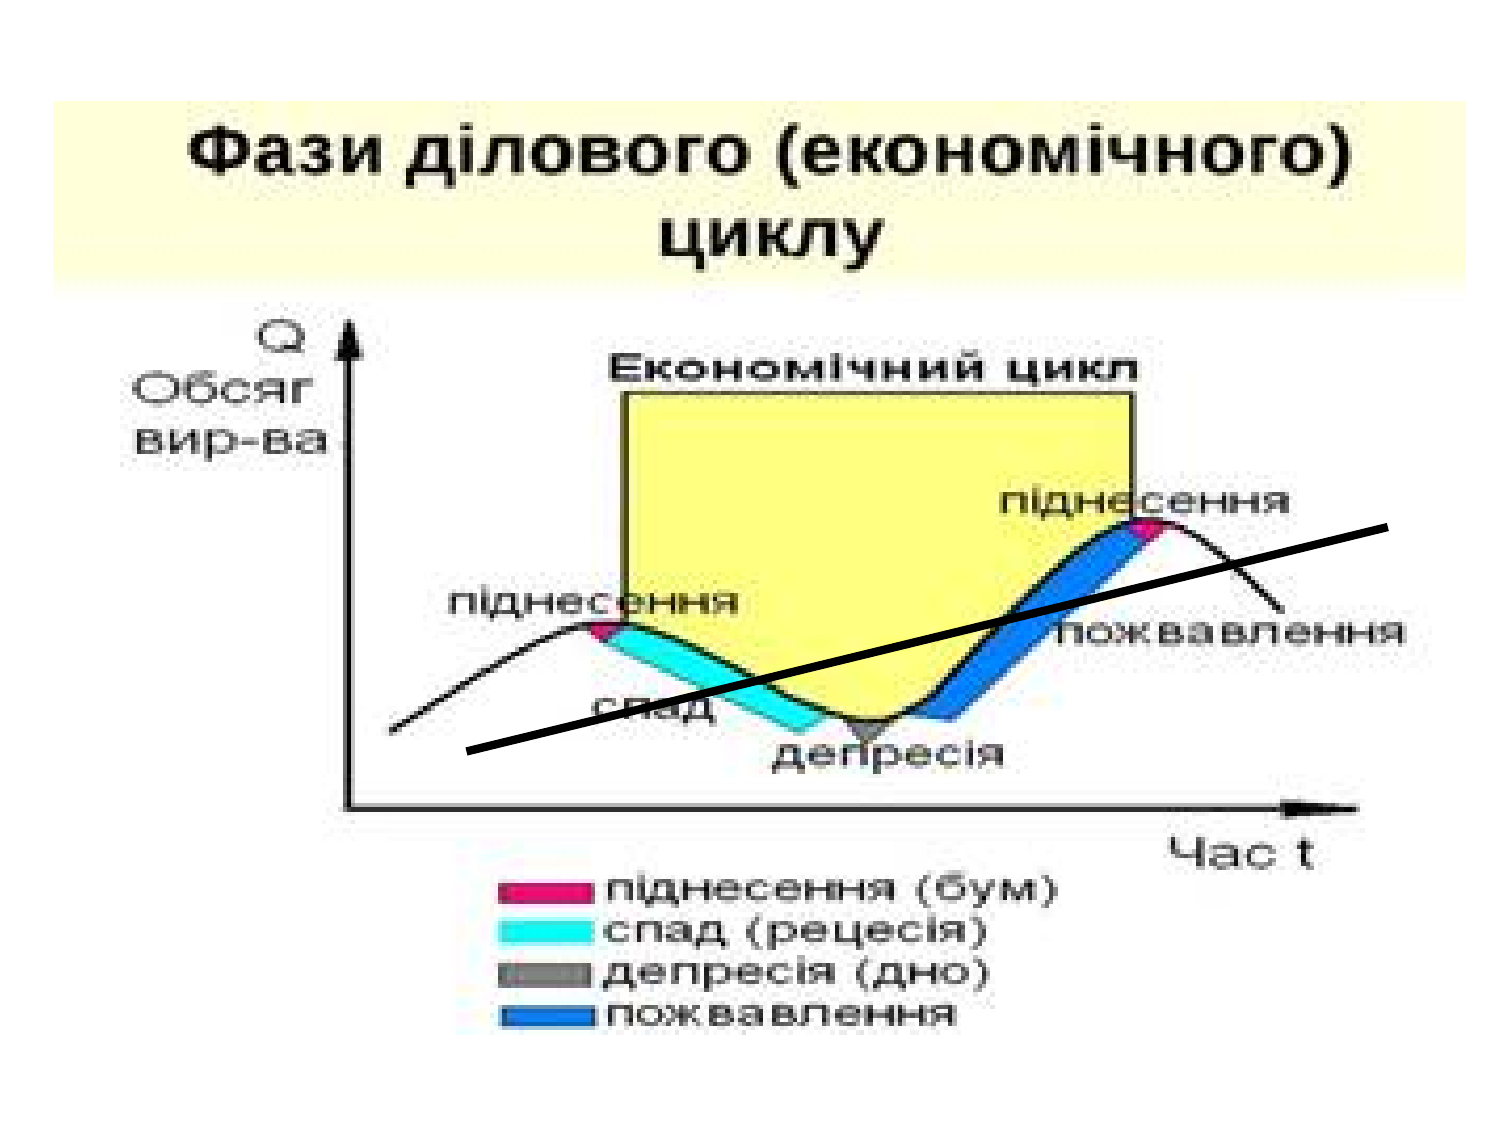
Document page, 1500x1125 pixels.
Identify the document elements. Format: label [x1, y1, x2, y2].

list [52, 101, 1466, 1036]
text_box [466, 526, 1389, 752]
